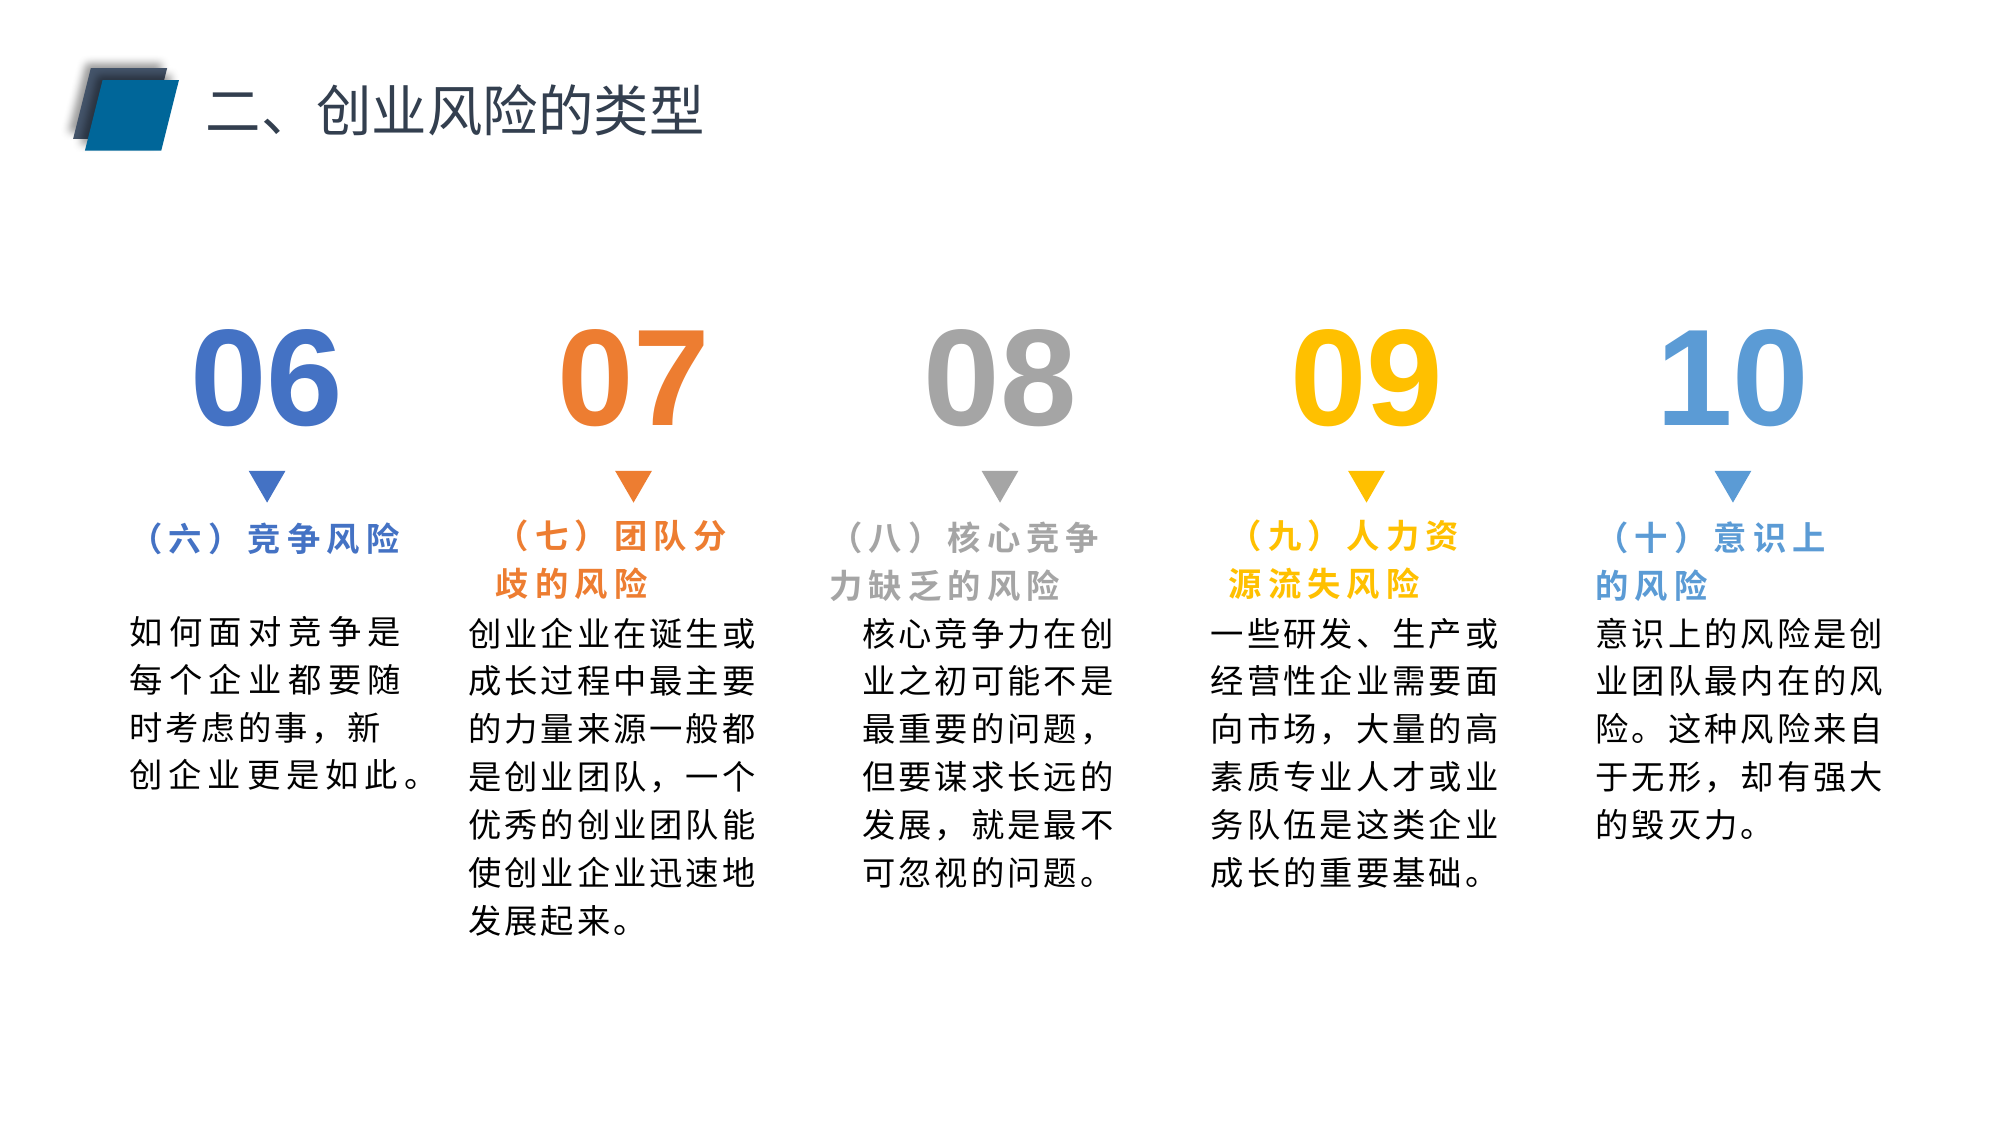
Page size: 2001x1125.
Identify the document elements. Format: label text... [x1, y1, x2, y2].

text_box （九）人力资源流失风险 [1213, 508, 1520, 604]
text_box [1346, 469, 1387, 505]
text_box 一些研发、生产或经营性企业需要面向市场，大量的高素质专业人才或业务队伍是这类企业成长的重要基础。 [1195, 604, 1524, 929]
text_box （八）核心竞争力缺乏的风险 [814, 508, 1153, 605]
text_box （十）意识上的风险 [1580, 508, 1886, 605]
text_box [1712, 469, 1754, 505]
text_box 如何面对竞争是每个企业都要随时考虑的事，新 创企业更是如此。 [114, 603, 420, 928]
text_box （七）团队分歧的风险 [480, 508, 787, 604]
text_box 意识上的风险是创业团队最内在的风险。这种风险来自于无形，却有强大的毁灭力。 [1580, 604, 1908, 904]
text_box 创业企业在诞生或成长过程中最主要的力量来源一般都是创业团队，一个优秀的创业团队能使创业企业迅速地发展起来。 [453, 604, 787, 929]
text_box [73, 68, 179, 151]
text_box 10 [1640, 280, 1825, 462]
text_box 核心竞争力在创业之初可能不是最重要的问题，但要谋求长远的发展，就是最不可忽视的问题。 [847, 605, 1153, 928]
text_box 08 [907, 280, 1093, 462]
text_box 09 [1274, 280, 1459, 462]
text_box 06 [174, 280, 360, 462]
text_box [979, 469, 1021, 505]
text_box 07 [541, 280, 726, 462]
text_box 二、创业风险的类型 [190, 68, 913, 150]
text_box [613, 469, 654, 505]
text_box （六）竞争风险 [114, 508, 447, 559]
text_box [246, 469, 288, 505]
